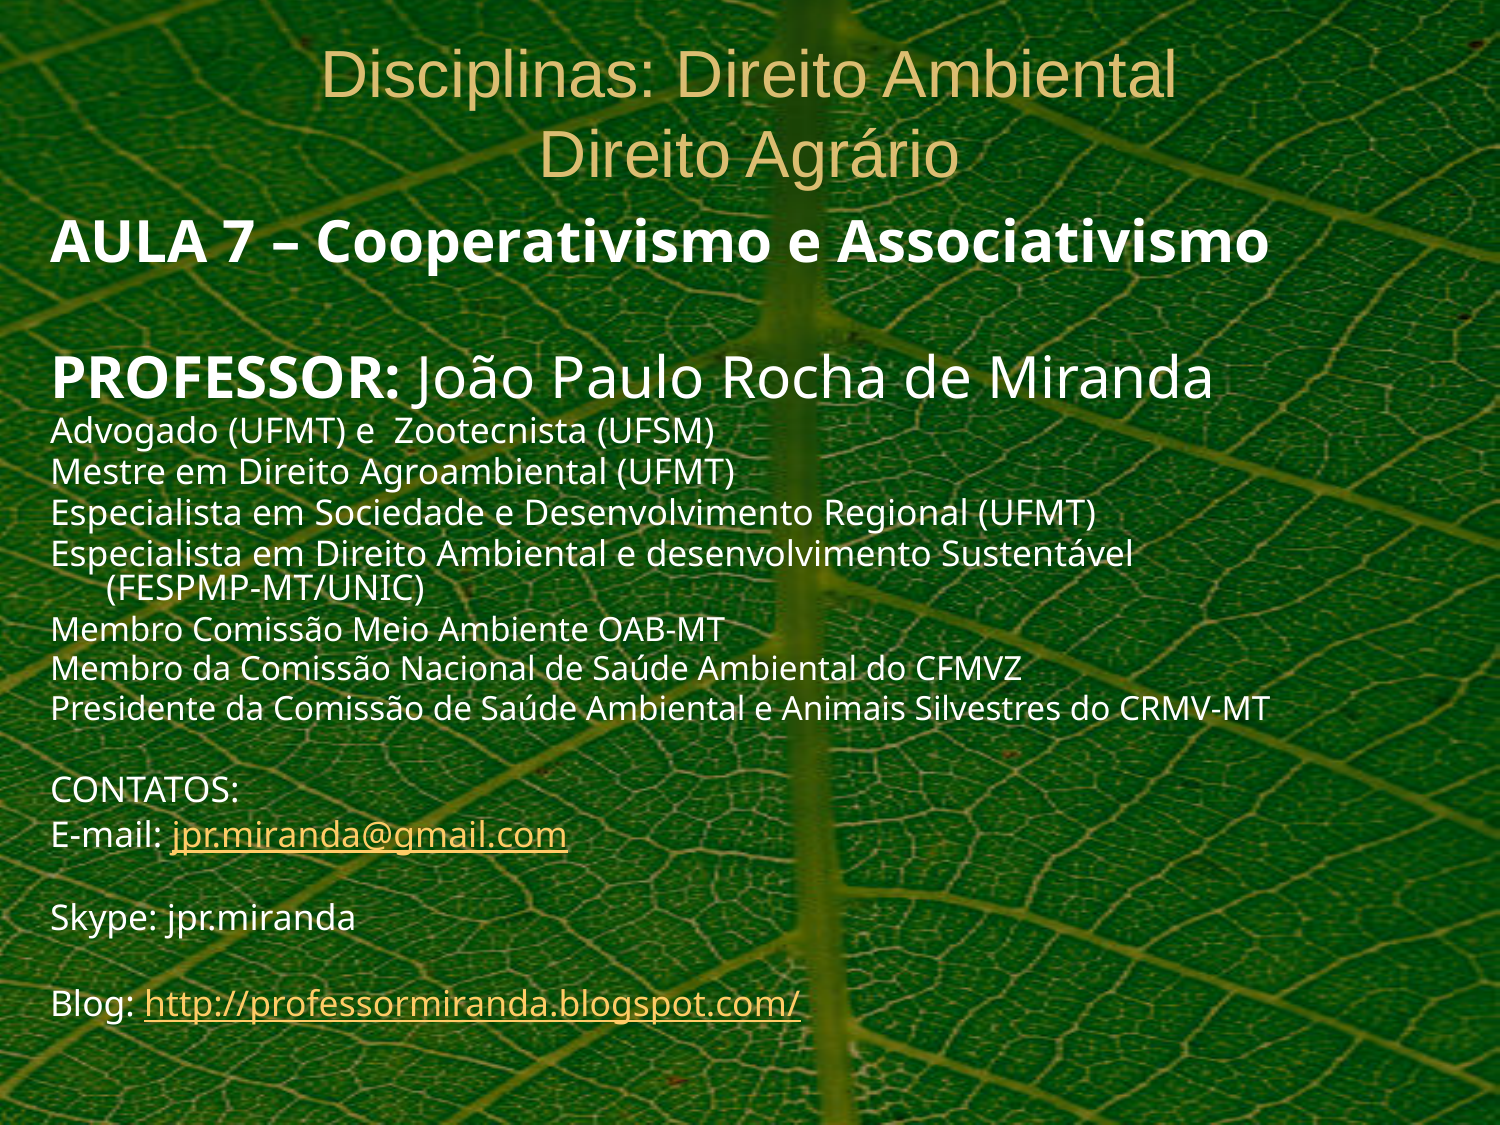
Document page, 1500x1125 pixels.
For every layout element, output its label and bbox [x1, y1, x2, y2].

list [0, 0, 1500, 1125]
